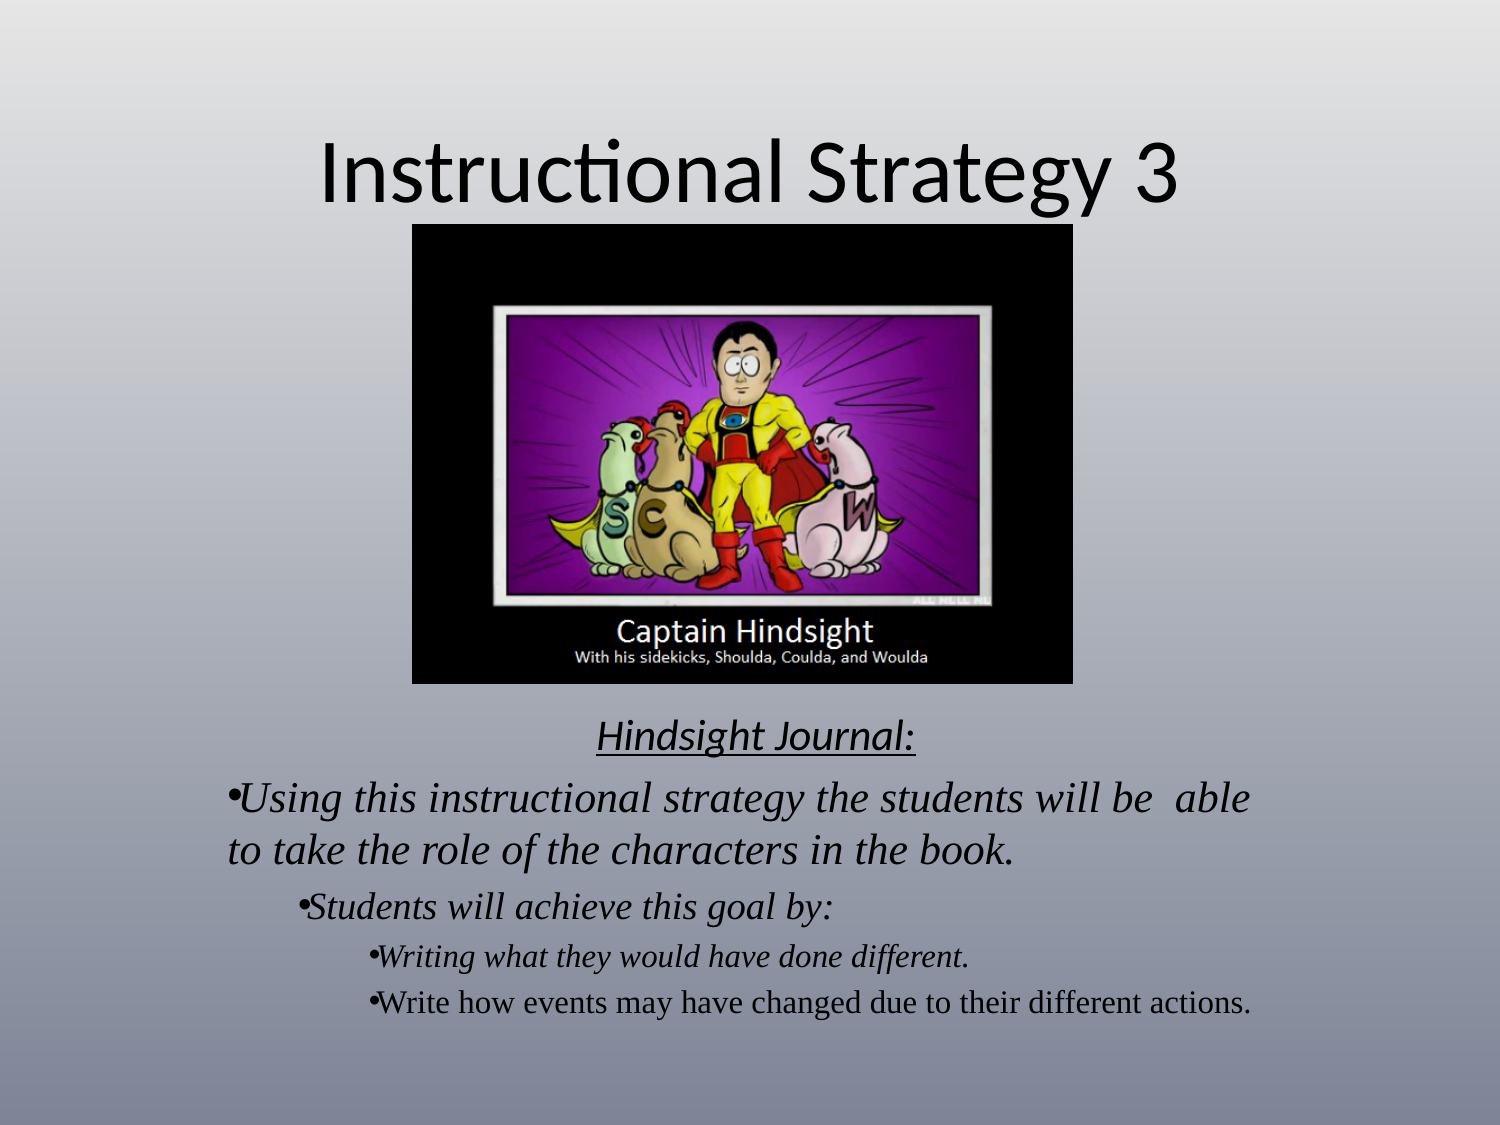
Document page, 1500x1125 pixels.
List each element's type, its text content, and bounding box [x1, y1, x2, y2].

title Instructional Strategy 3 [112, 99, 1388, 342]
subtitle Hindsight Journal: Using this instructional strategy the students will be able to take the role of the characters in the book. Students will achieve this goal by: Writing what they would have done different. Write how events may have changed due to their different actions. [212, 637, 1300, 1038]
picture [412, 224, 1073, 684]
